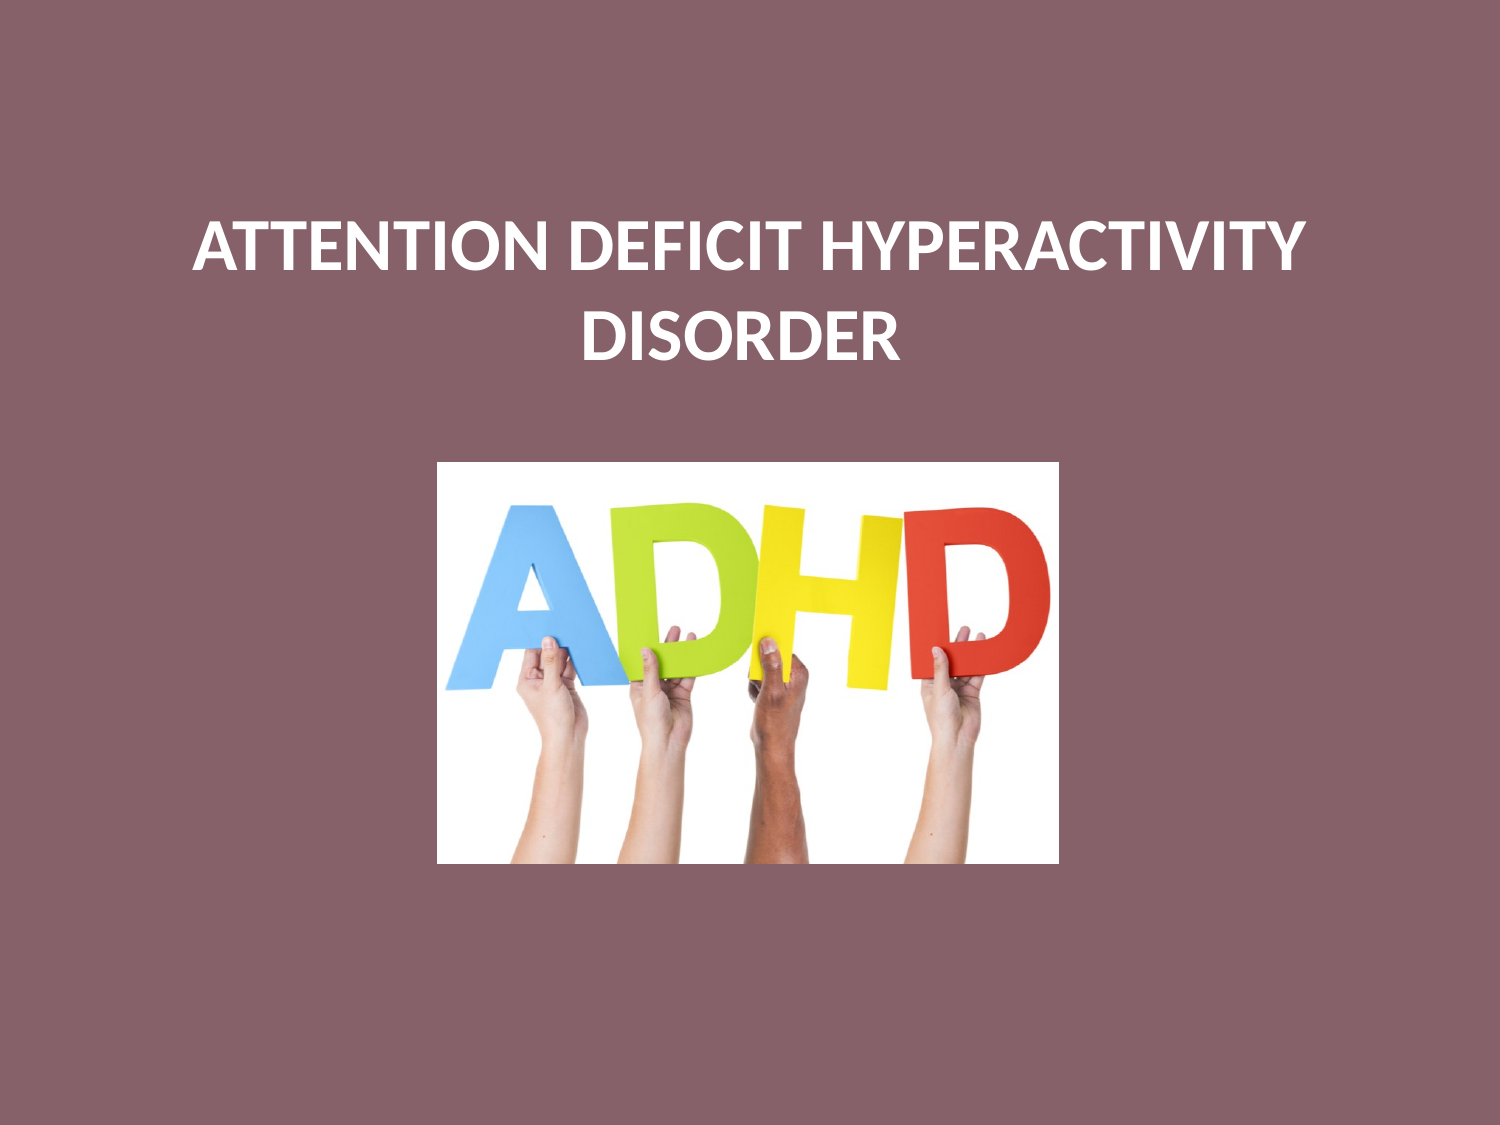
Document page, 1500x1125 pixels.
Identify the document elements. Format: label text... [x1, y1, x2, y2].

picture [437, 462, 1059, 864]
title Attention Deficit Hyperactivity Disorder [112, 187, 1388, 411]
